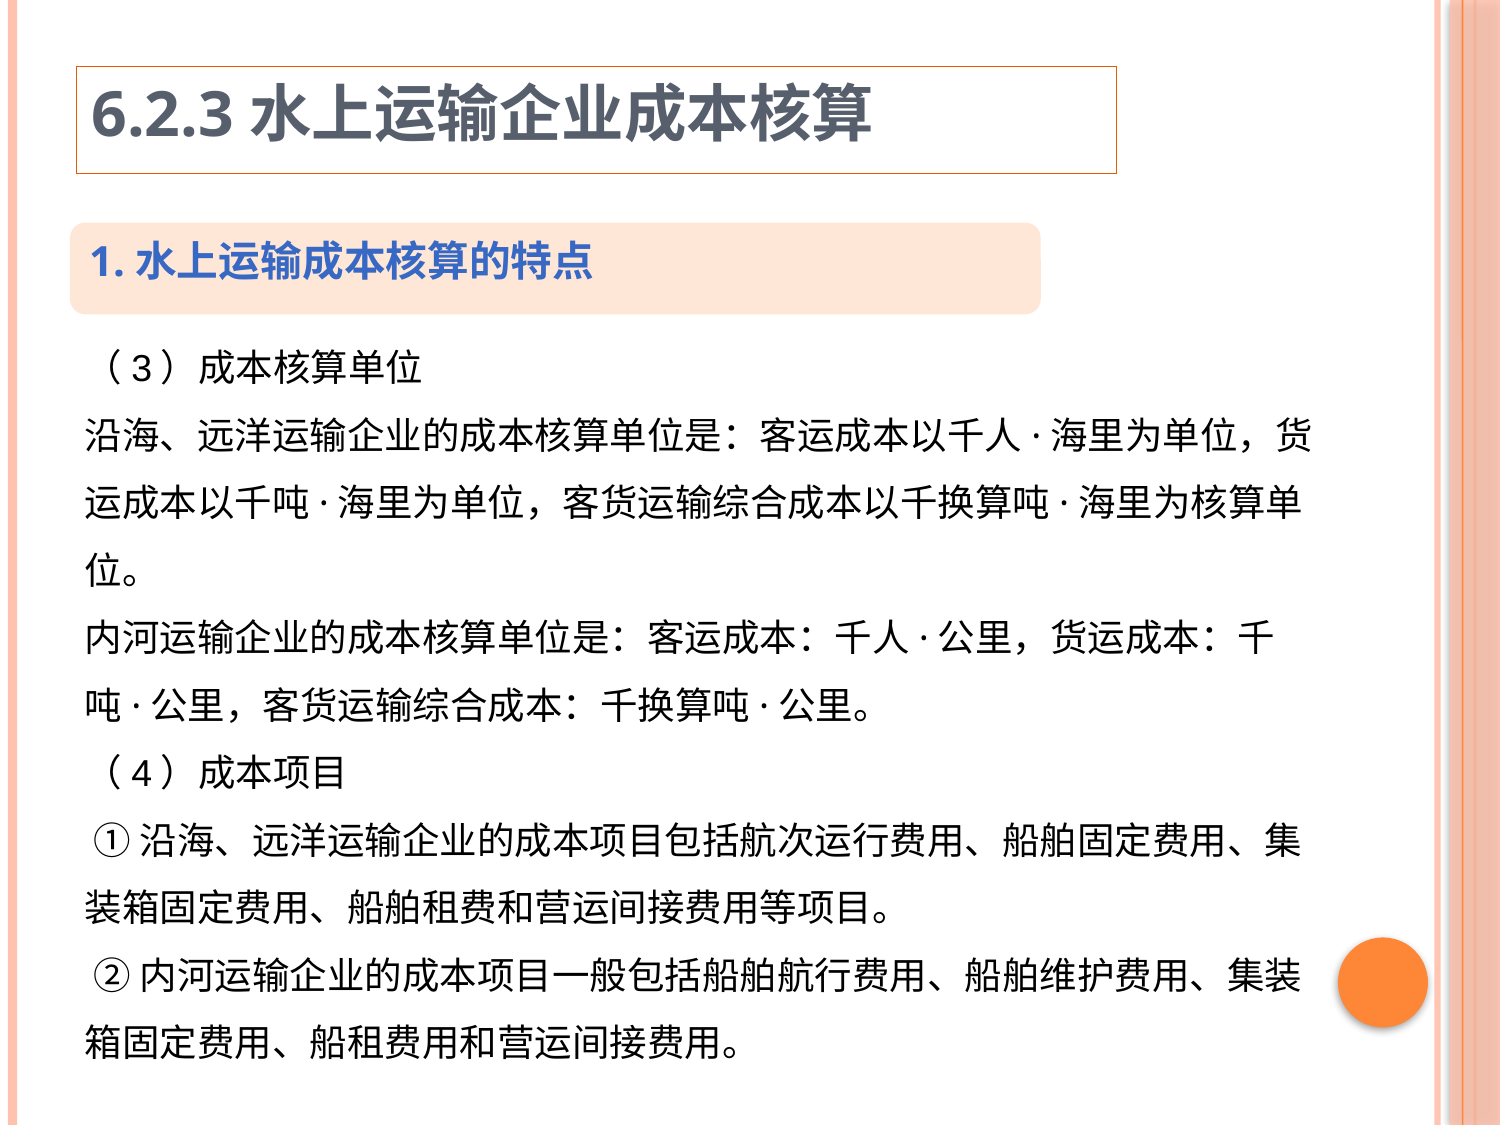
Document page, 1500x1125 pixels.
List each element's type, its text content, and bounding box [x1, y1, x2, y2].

text_box 1.水上运输成本核算的特点 [69, 222, 1041, 314]
text_box 6.2.3水上运输企业成本核算 [76, 66, 1117, 174]
text_box （3）成本核算单位 沿海、远洋运输企业的成本核算单位是：客运成本以千人·海里为单位，货运成本以千吨·海里为单位，客货运输综合成本以千换算吨·海里为核算单位。 内河运输企业的成本核算单位是：客运成本：千人·公里，货运成本：千吨·公里，客货运输综合成本：千换算吨·公里。 （4）成本项目 ①沿海、远洋运输企业的成本项目包括航次运行费用、船舶固定费用、集装箱固定费用、船舶租费和营运间接费用等项目。 ②内河运输企业的成本项目一般包括船舶航行费用、船舶维护费用、集装箱固定费用、船租费用和营运间接费用。 [69, 314, 1334, 1125]
